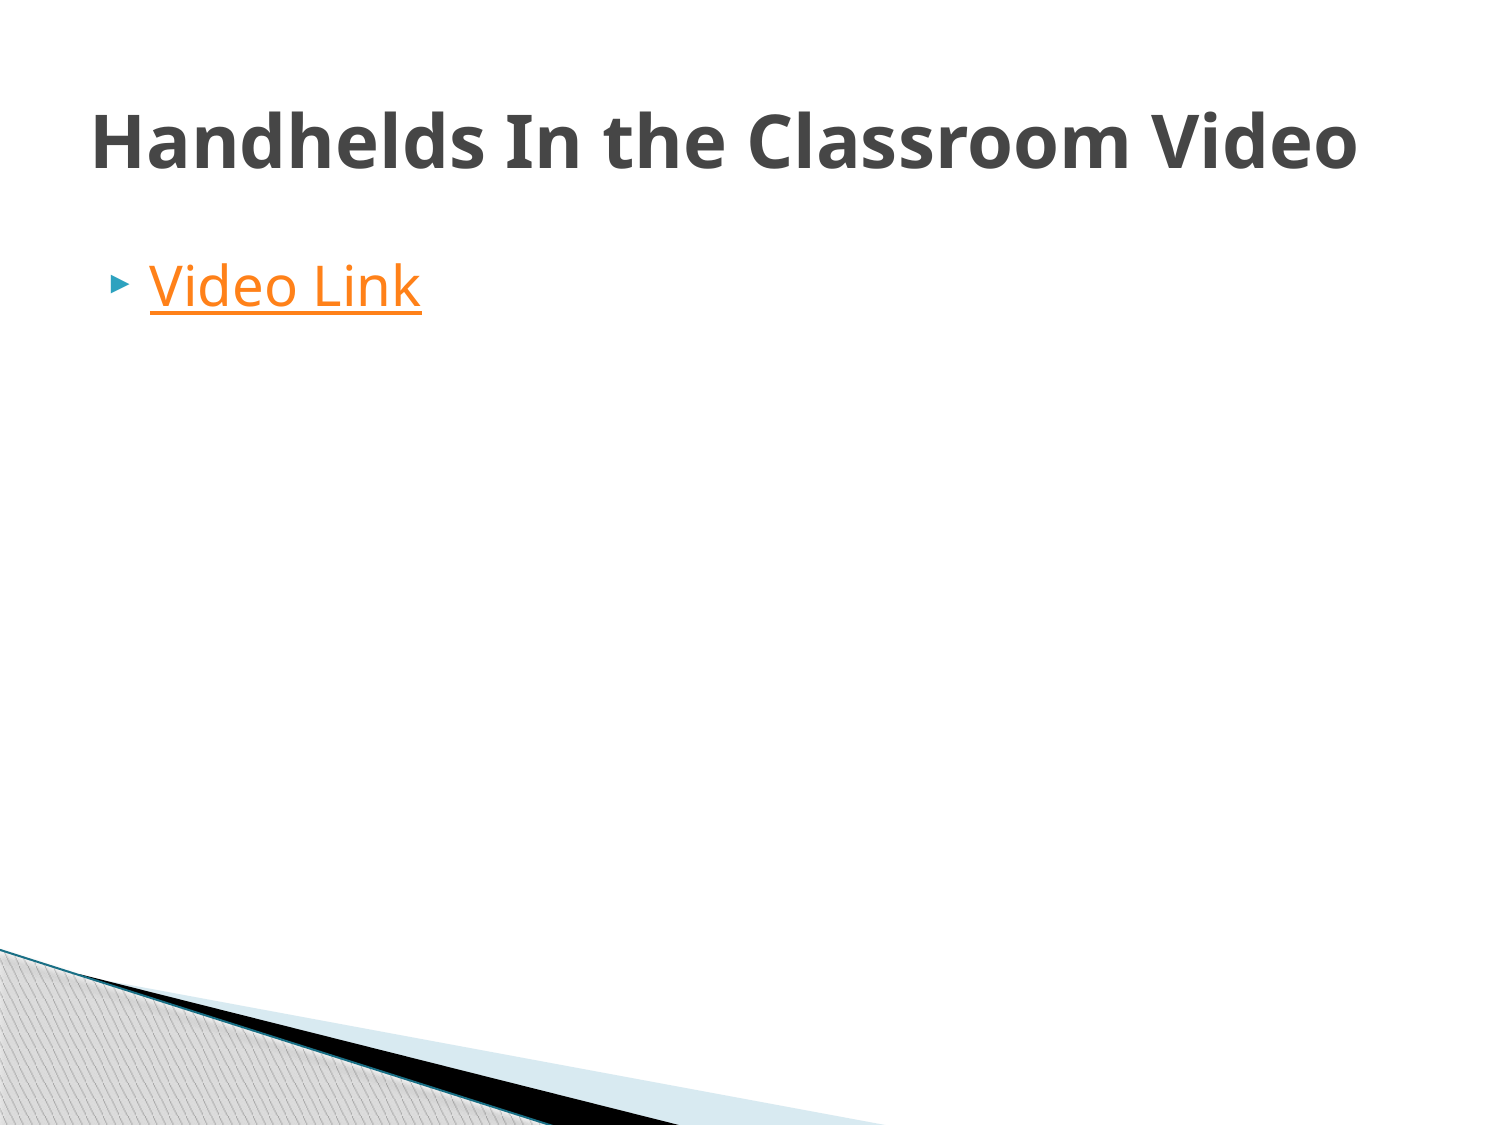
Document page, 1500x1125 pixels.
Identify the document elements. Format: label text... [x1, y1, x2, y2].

list Video Link [75, 243, 1425, 986]
title Handhelds In the Classroom Video [75, 45, 1425, 233]
